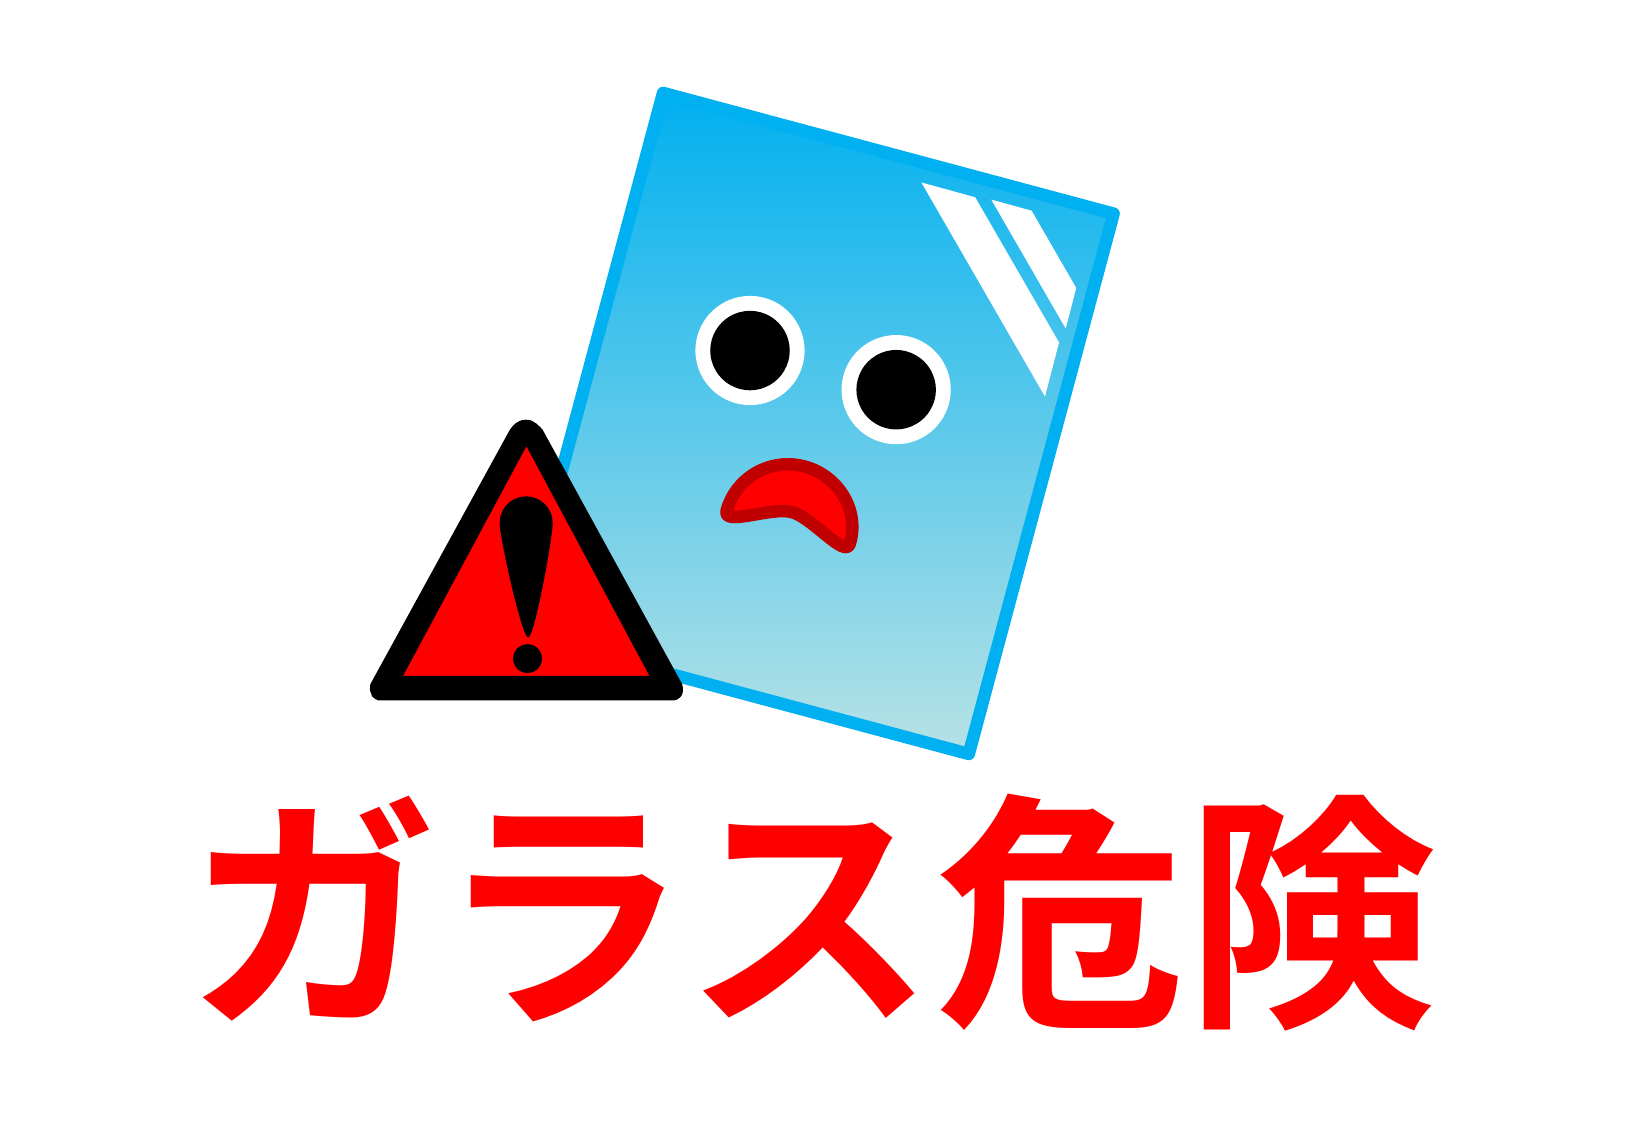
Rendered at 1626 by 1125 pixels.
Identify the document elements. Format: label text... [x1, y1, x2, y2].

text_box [586, 113, 1054, 704]
text_box ガラス危険 [0, 750, 1625, 1066]
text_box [369, 419, 684, 701]
